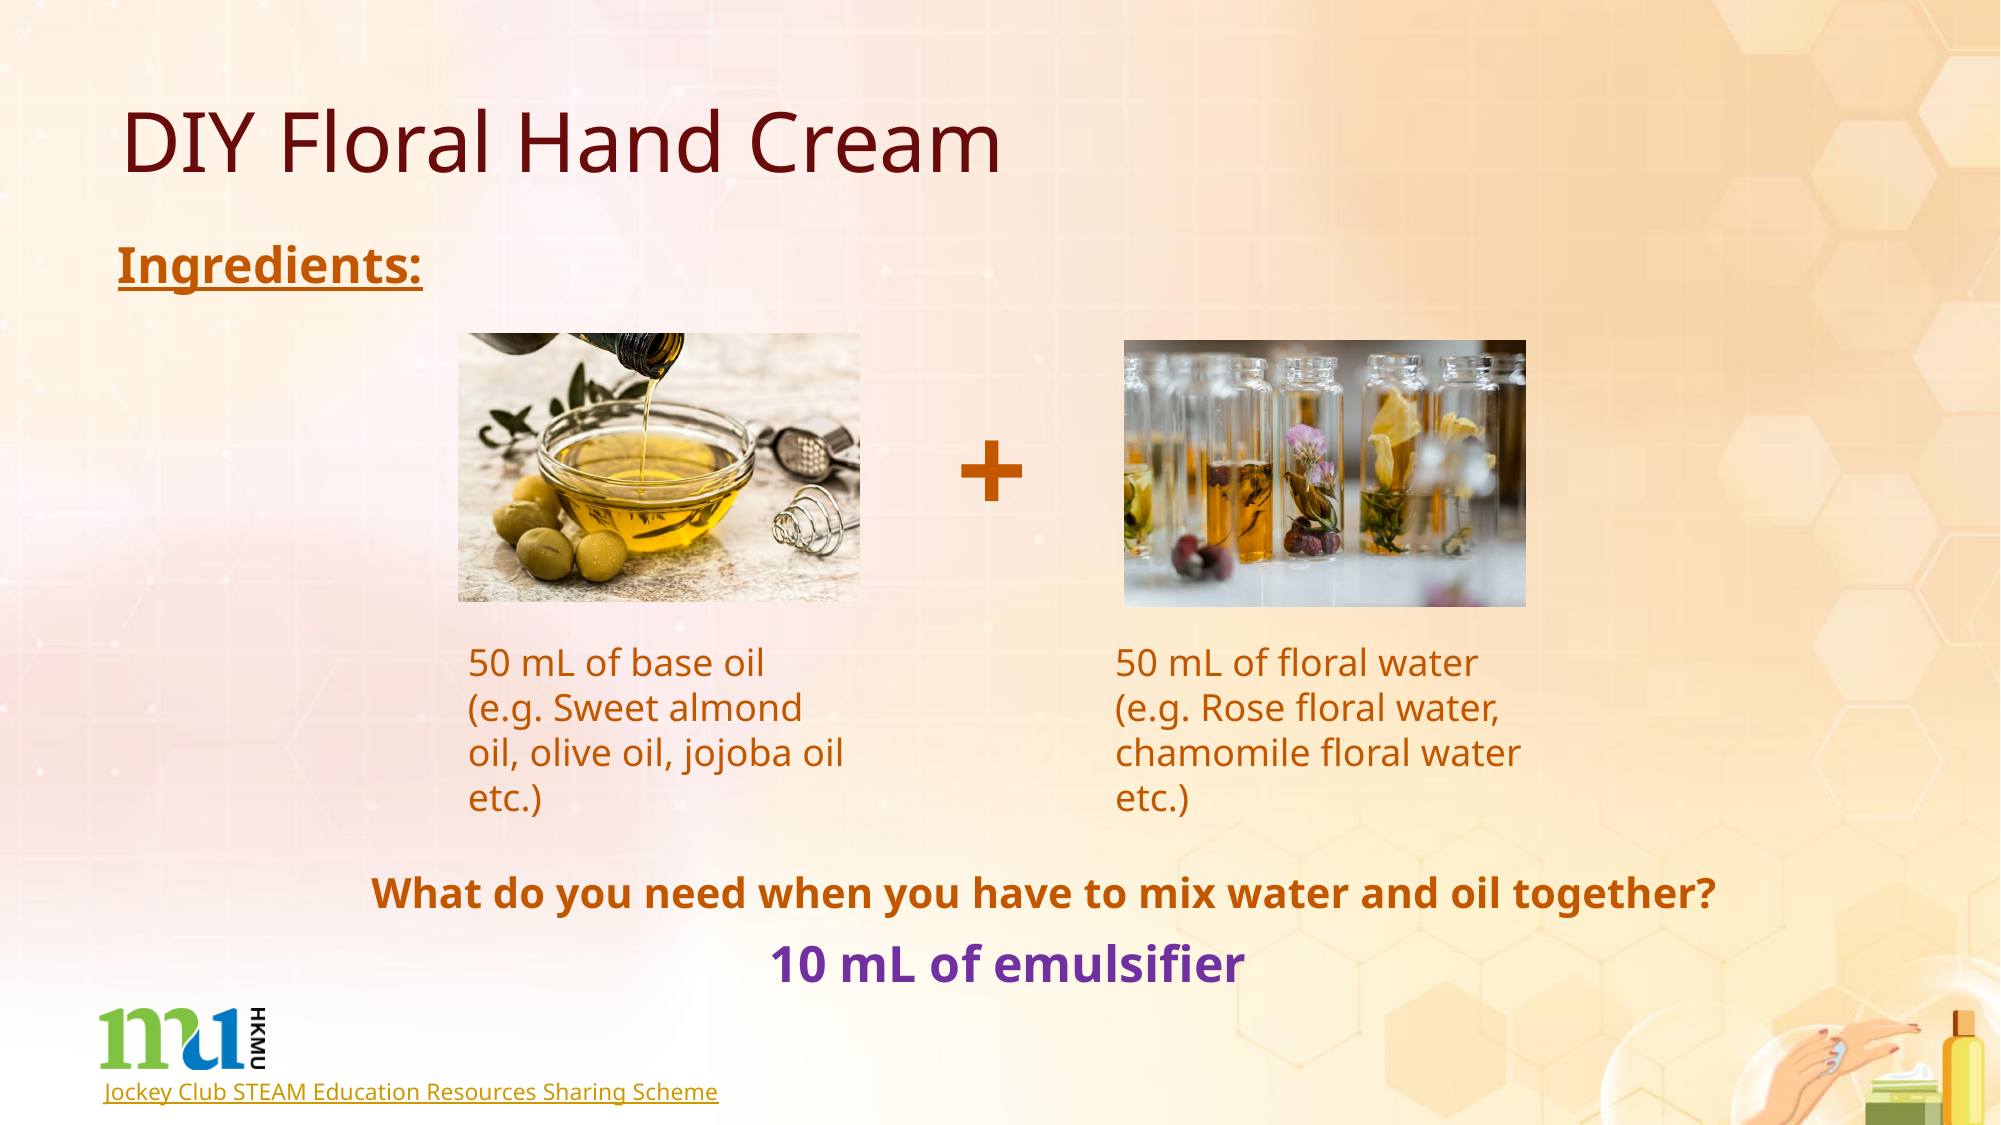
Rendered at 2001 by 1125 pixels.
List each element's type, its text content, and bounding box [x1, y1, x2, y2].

text_box + [941, 382, 1043, 548]
text_box 50 mL of floral water (e.g. Rose floral water, chamomile floral water etc.) [1100, 631, 1596, 859]
text_box 50 mL of base oil (e.g. Sweet almond oil, olive oil, jojoba oil etc.) [453, 631, 865, 827]
text_box 10 mL of emulsifier [754, 924, 1262, 1000]
title DIY Floral Hand Cream [99, 45, 1900, 233]
picture [0, 0, 2001, 1125]
text_box Ingredients: [103, 225, 438, 301]
text_box What do you need when you have to mix water and oil together? [356, 859, 1900, 924]
